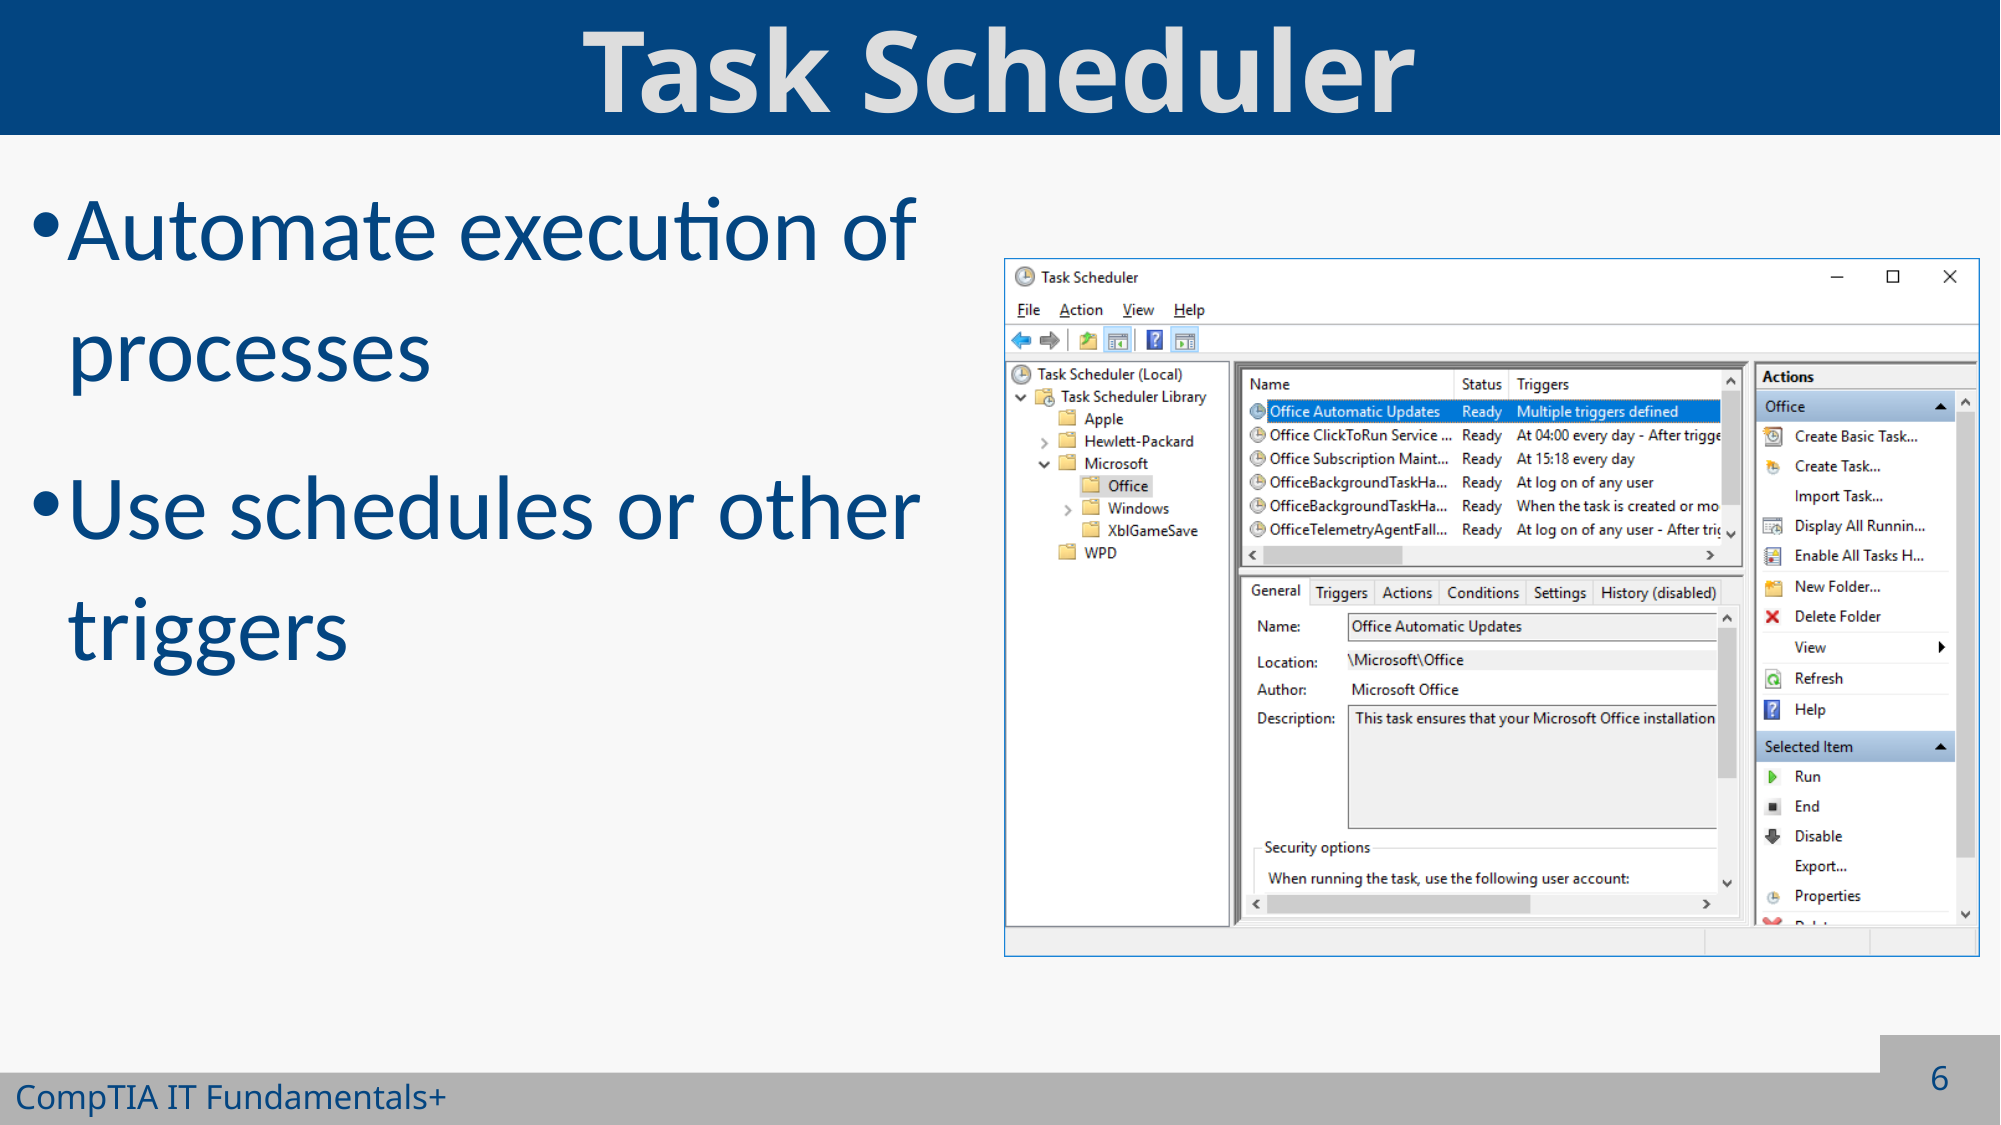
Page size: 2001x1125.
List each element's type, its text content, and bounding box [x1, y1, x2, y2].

footer CompTIA IT Fundamentals+ [0, 1072, 1880, 1125]
list Automate execution of processes Use schedules or other triggers [15, 149, 990, 1065]
slide_number 6 [1880, 1035, 2000, 1125]
title Task Scheduler [0, 0, 2000, 135]
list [1004, 258, 1980, 957]
